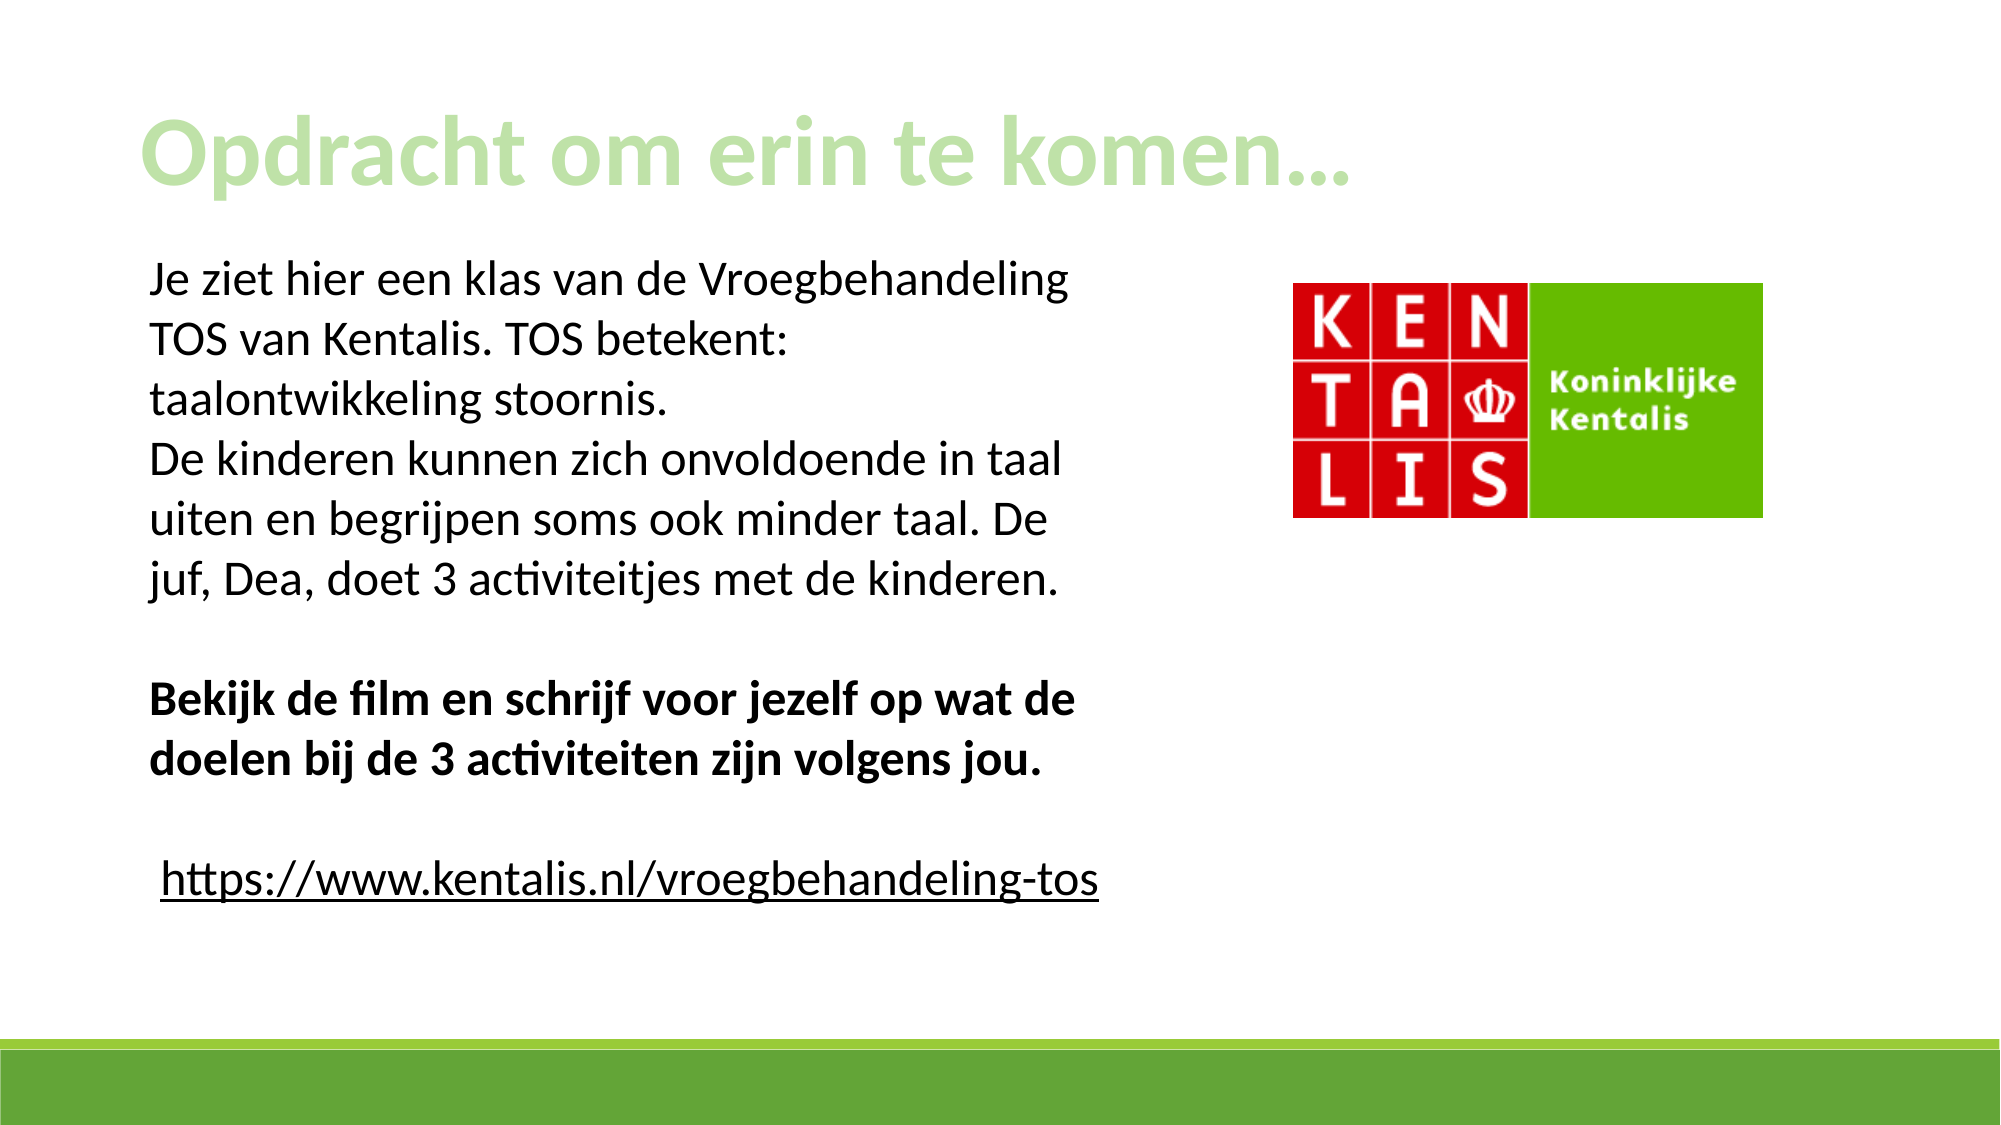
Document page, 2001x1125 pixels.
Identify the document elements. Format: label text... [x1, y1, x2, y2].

text_box Opdracht om erin te komen… [125, 77, 1371, 213]
picture [1293, 283, 1764, 519]
text_box Je ziet hier een klas van de Vroegbehandeling TOS van Kentalis. TOS betekent: taalontwikkeling stoornis. De kinderen kunnen zich onvoldoende in taal uiten en begrijpen soms ook minder taal. De juf, Dea, doet 3 activiteitjes met de kinderen. Bekijk de film en schrijf voor jezelf op wat de doelen bij de 3 activiteiten zijn volgens jou. https://www.kentalis.nl/vroegbehandeling-tos [134, 237, 1135, 973]
